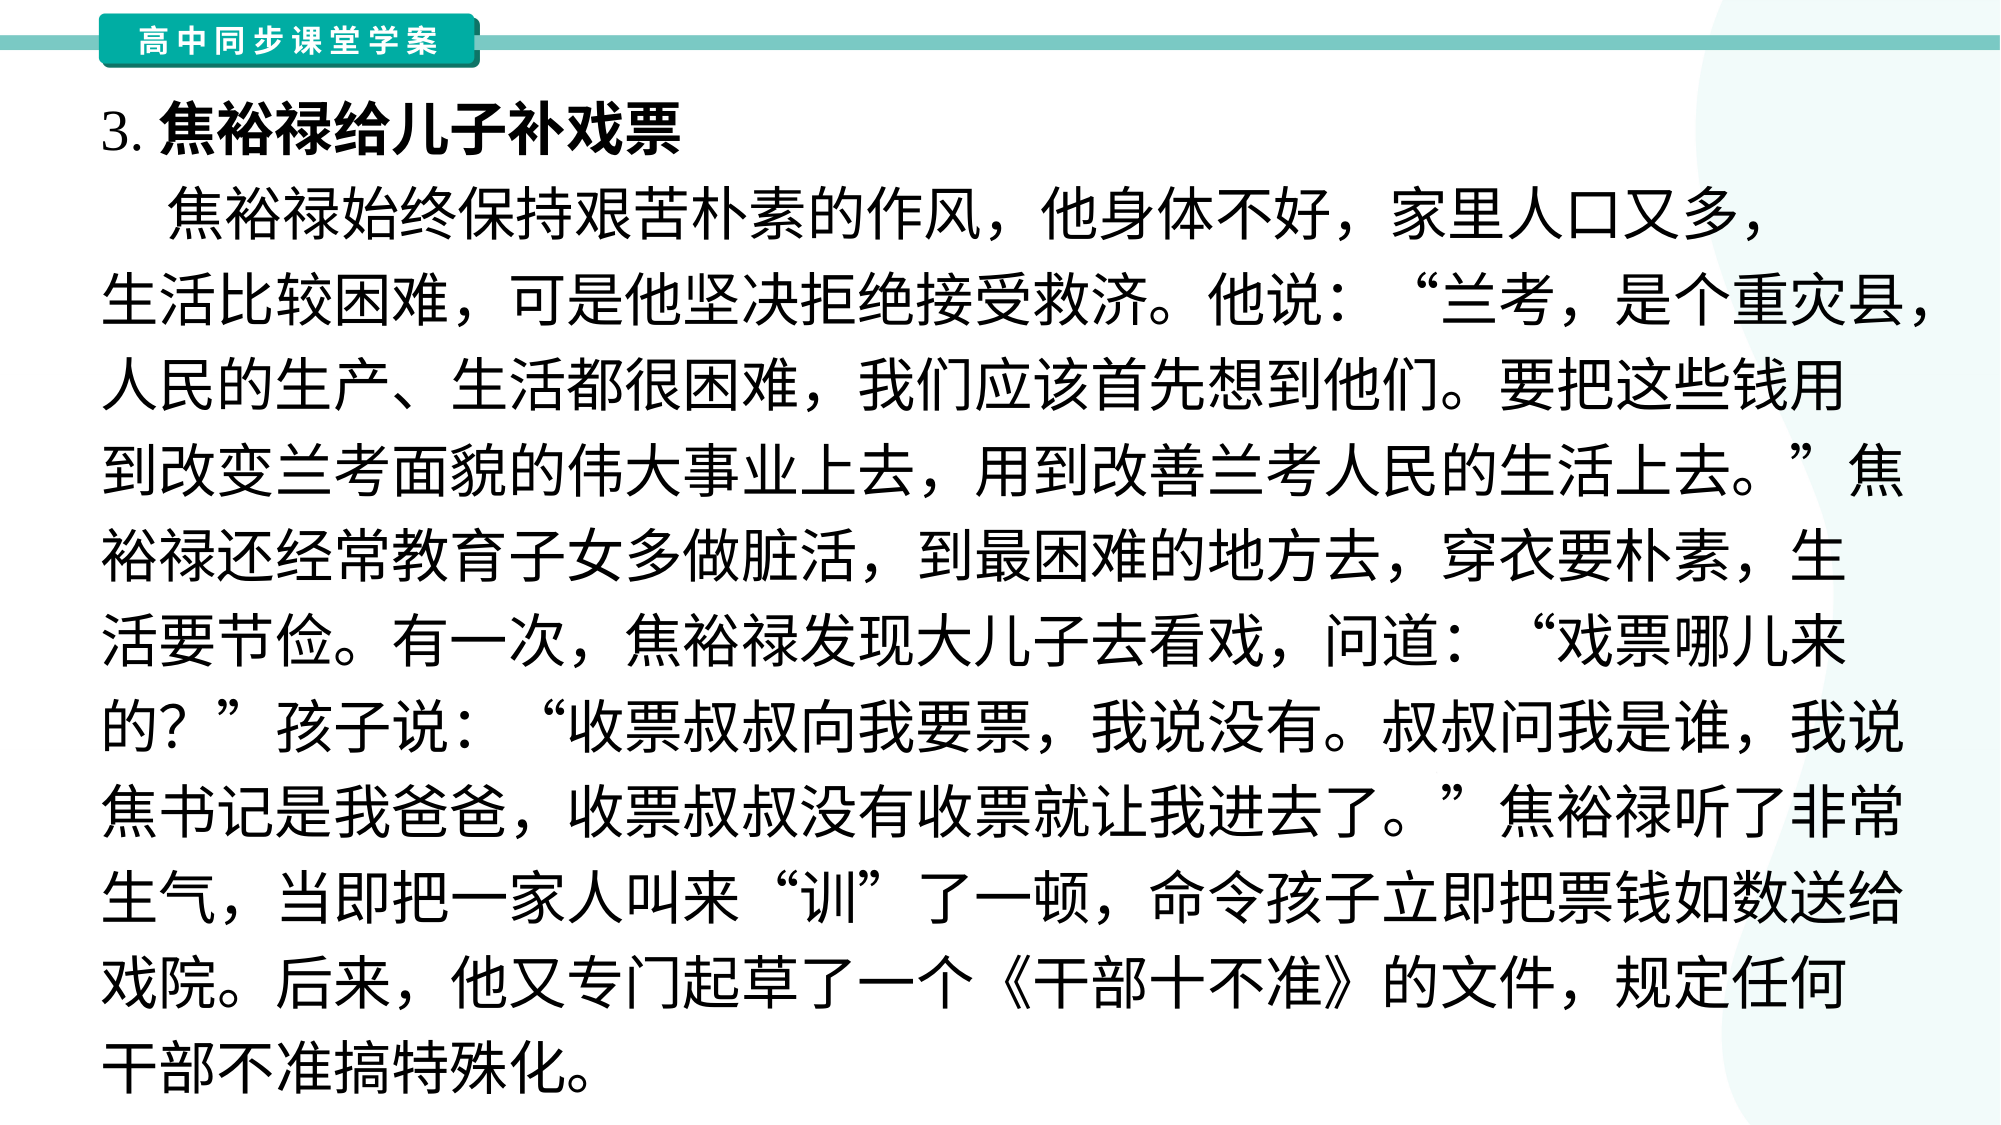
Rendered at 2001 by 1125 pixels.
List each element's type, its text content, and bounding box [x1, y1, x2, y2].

picture [0, 0, 2000, 1125]
text_box 3.焦裕禄给儿子补戏票 焦裕禄始终保持艰苦朴素的作风，他身体不好，家里人口又多， 生活比较困难，可是他坚决拒绝接受救济。他说：“兰考，是个重灾县， 人民的生产、生活都很困难，我们应该首先想到他们。要把这些钱用 到改变兰考面貌的伟大事业上去，用到改善兰考人民的生活上去。”焦 裕禄还经常教育子女多做脏活，到最困难的地方去，穿衣要朴素，生 活要节俭。有一次，焦裕禄发现大儿子去看戏，问道：“戏票哪儿来 的？”孩子说：“收票叔叔向我要票，我说没有。叔叔问我是谁，我说 焦书记是我爸爸，收票叔叔没有收票就让我进去了。”焦裕禄听了非常 生气，当即把一家人叫来“训”了一顿，命令孩子立即把票钱如数送给 戏院。后来，他又专门起草了一个《干部十不准》的文件，规定任何 干部不准搞特殊化。 [100, 76, 1899, 1102]
